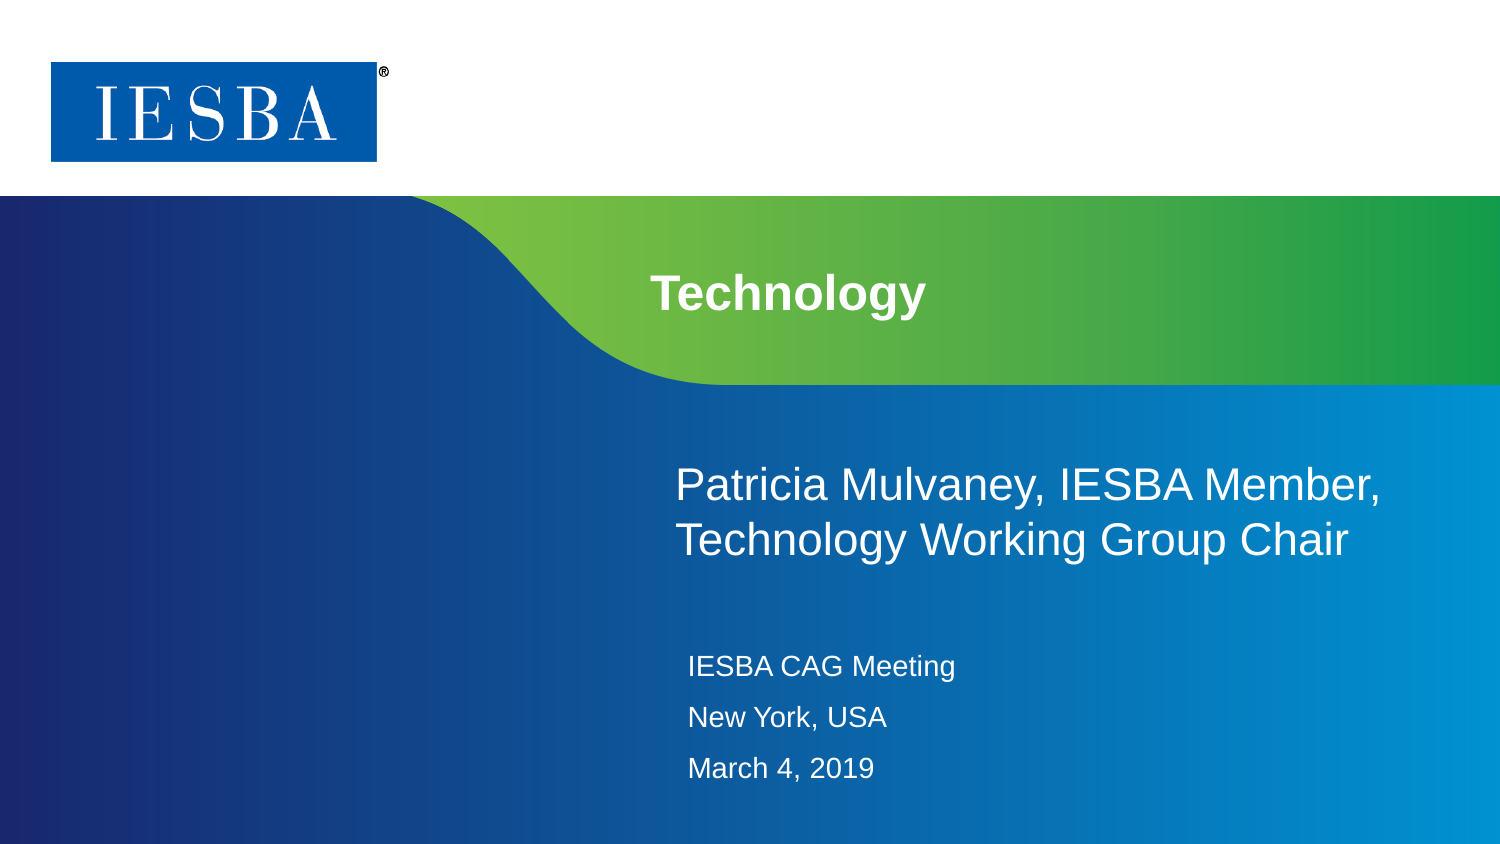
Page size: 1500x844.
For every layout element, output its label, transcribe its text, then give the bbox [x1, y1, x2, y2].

text_box Patricia Mulvaney, IESBA Member, Technology Working Group Chair [675, 454, 1450, 610]
title Technology [650, 229, 1438, 352]
picture [412, 196, 1500, 385]
subtitle IESBA CAG Meeting New York, USA March 4, 2019 [687, 646, 1488, 810]
picture [51, 62, 389, 162]
